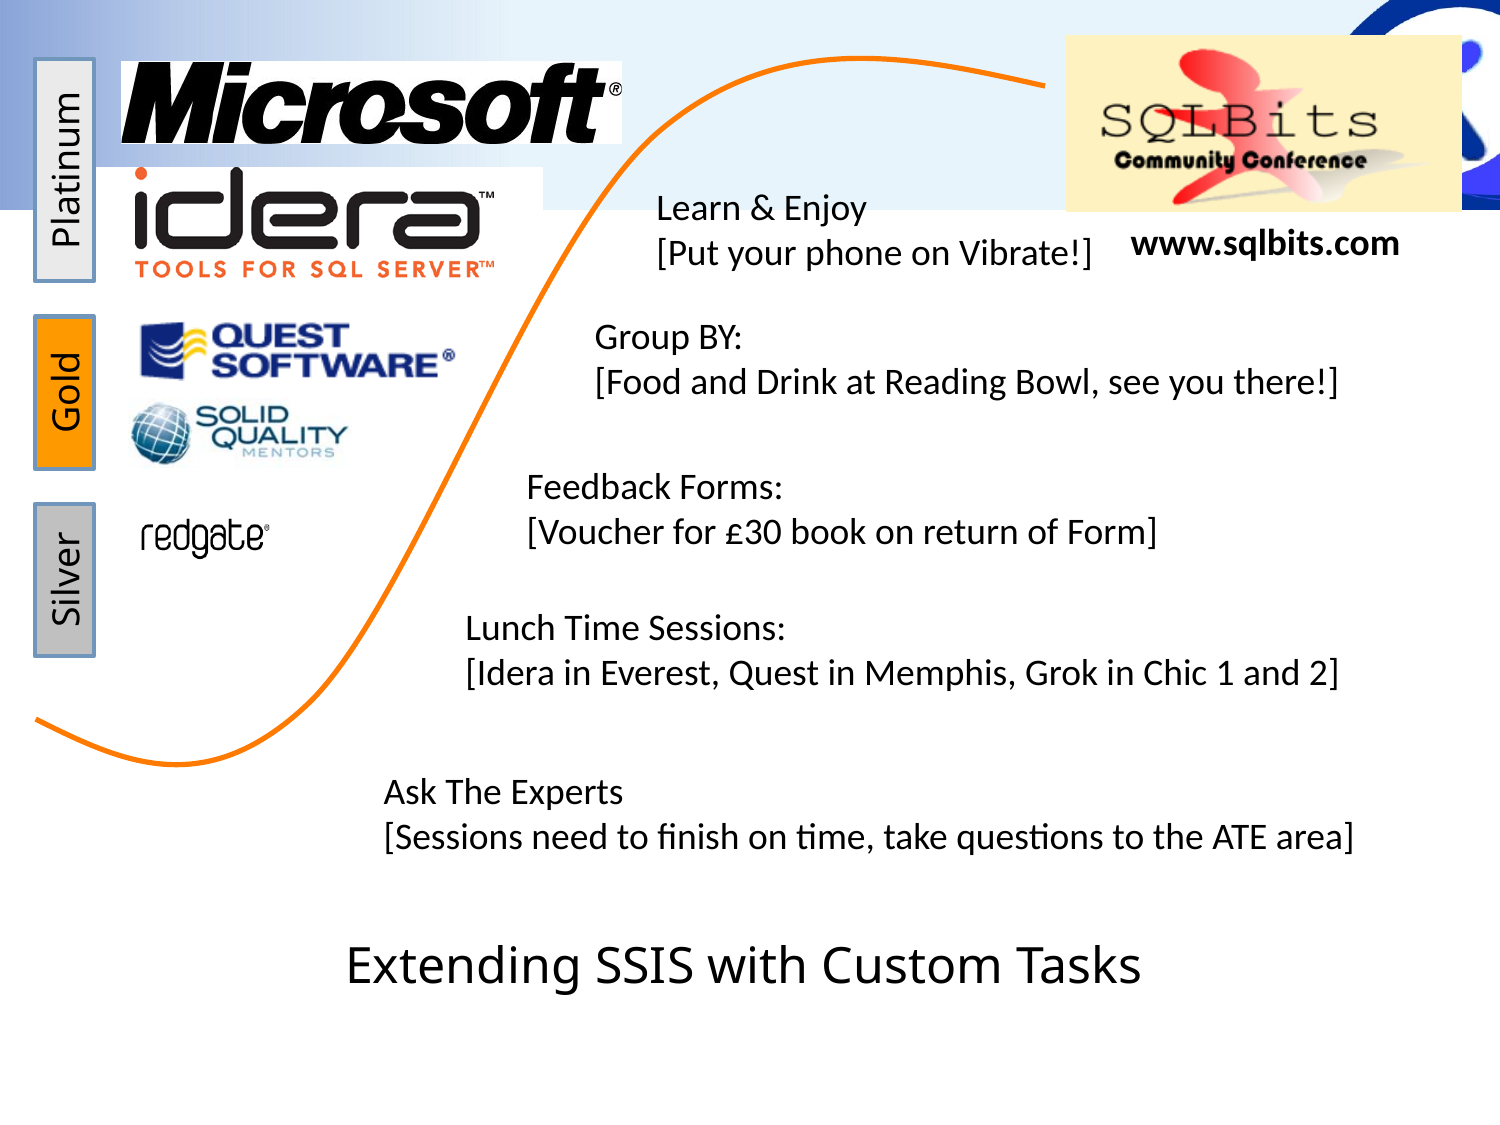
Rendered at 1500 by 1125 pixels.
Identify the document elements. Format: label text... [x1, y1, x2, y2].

text_box Ask The Experts [Sessions need to finish on time, take questions to the ATE area] [368, 810, 1371, 865]
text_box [34, 27, 1466, 803]
text_box Extending SSIS with Custom Tasks [46, 925, 1442, 1001]
picture [0, 0, 1500, 210]
